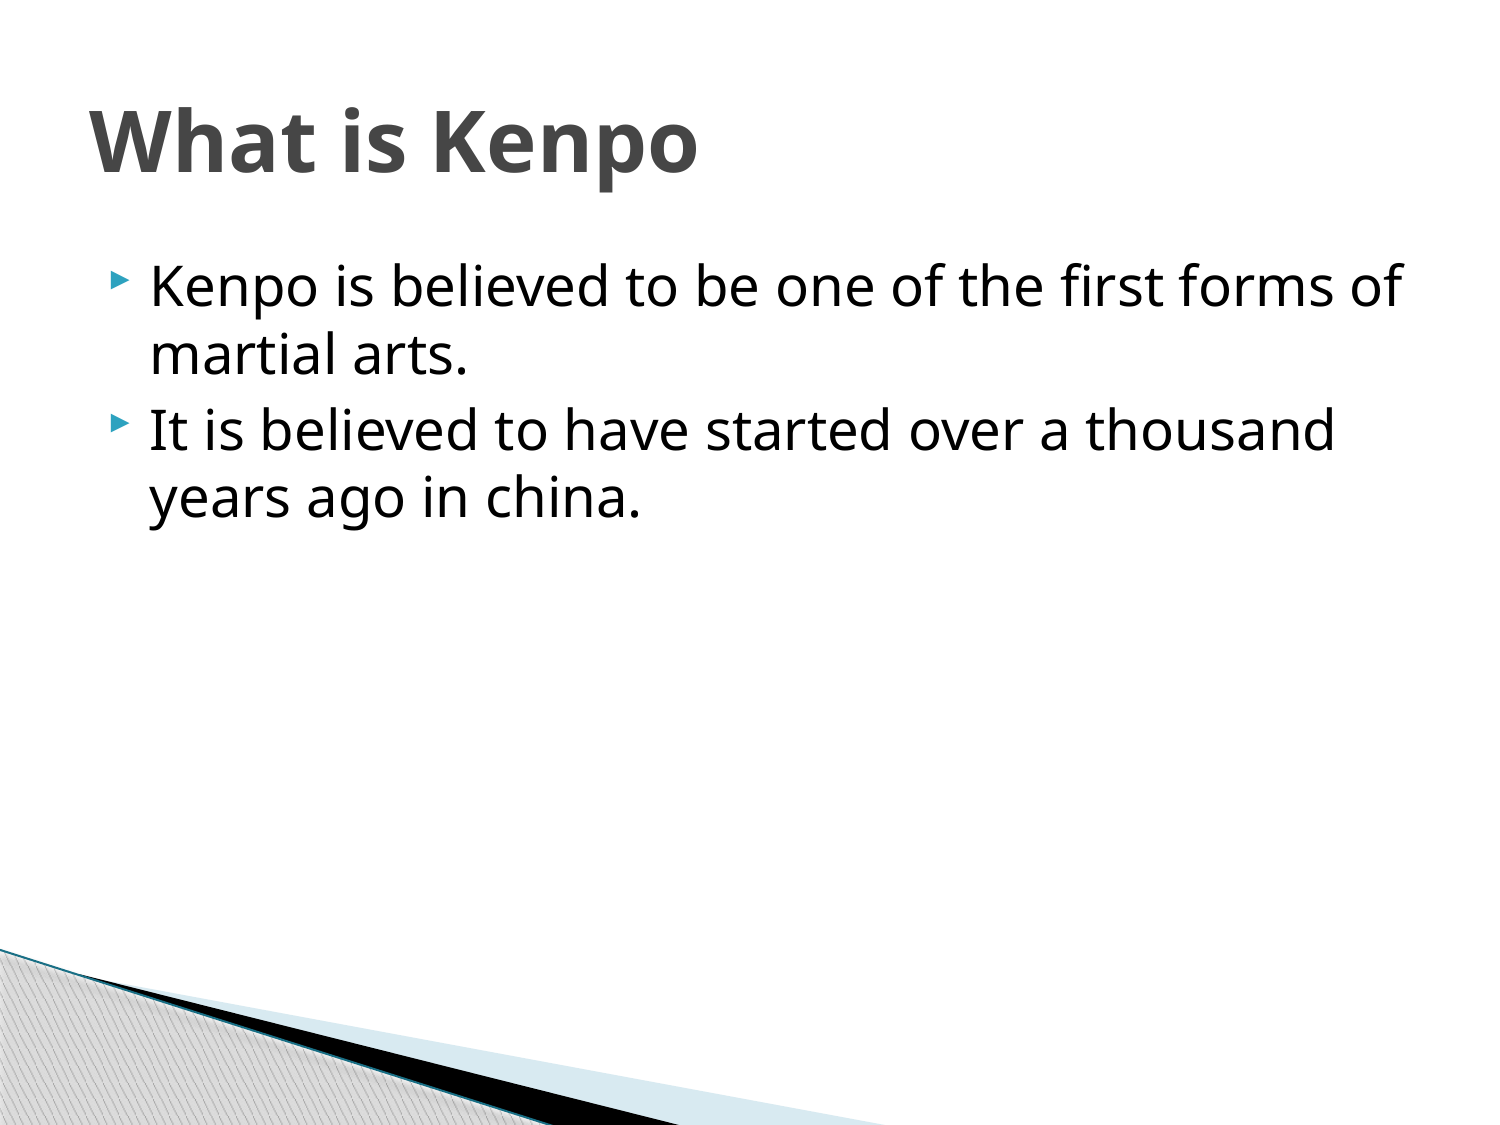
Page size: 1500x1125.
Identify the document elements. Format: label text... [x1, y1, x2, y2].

list Kenpo is believed to be one of the first forms of martial arts. It is believed to have started over a thousand years ago in china. [75, 243, 1425, 986]
title What is Kenpo [75, 45, 1425, 233]
